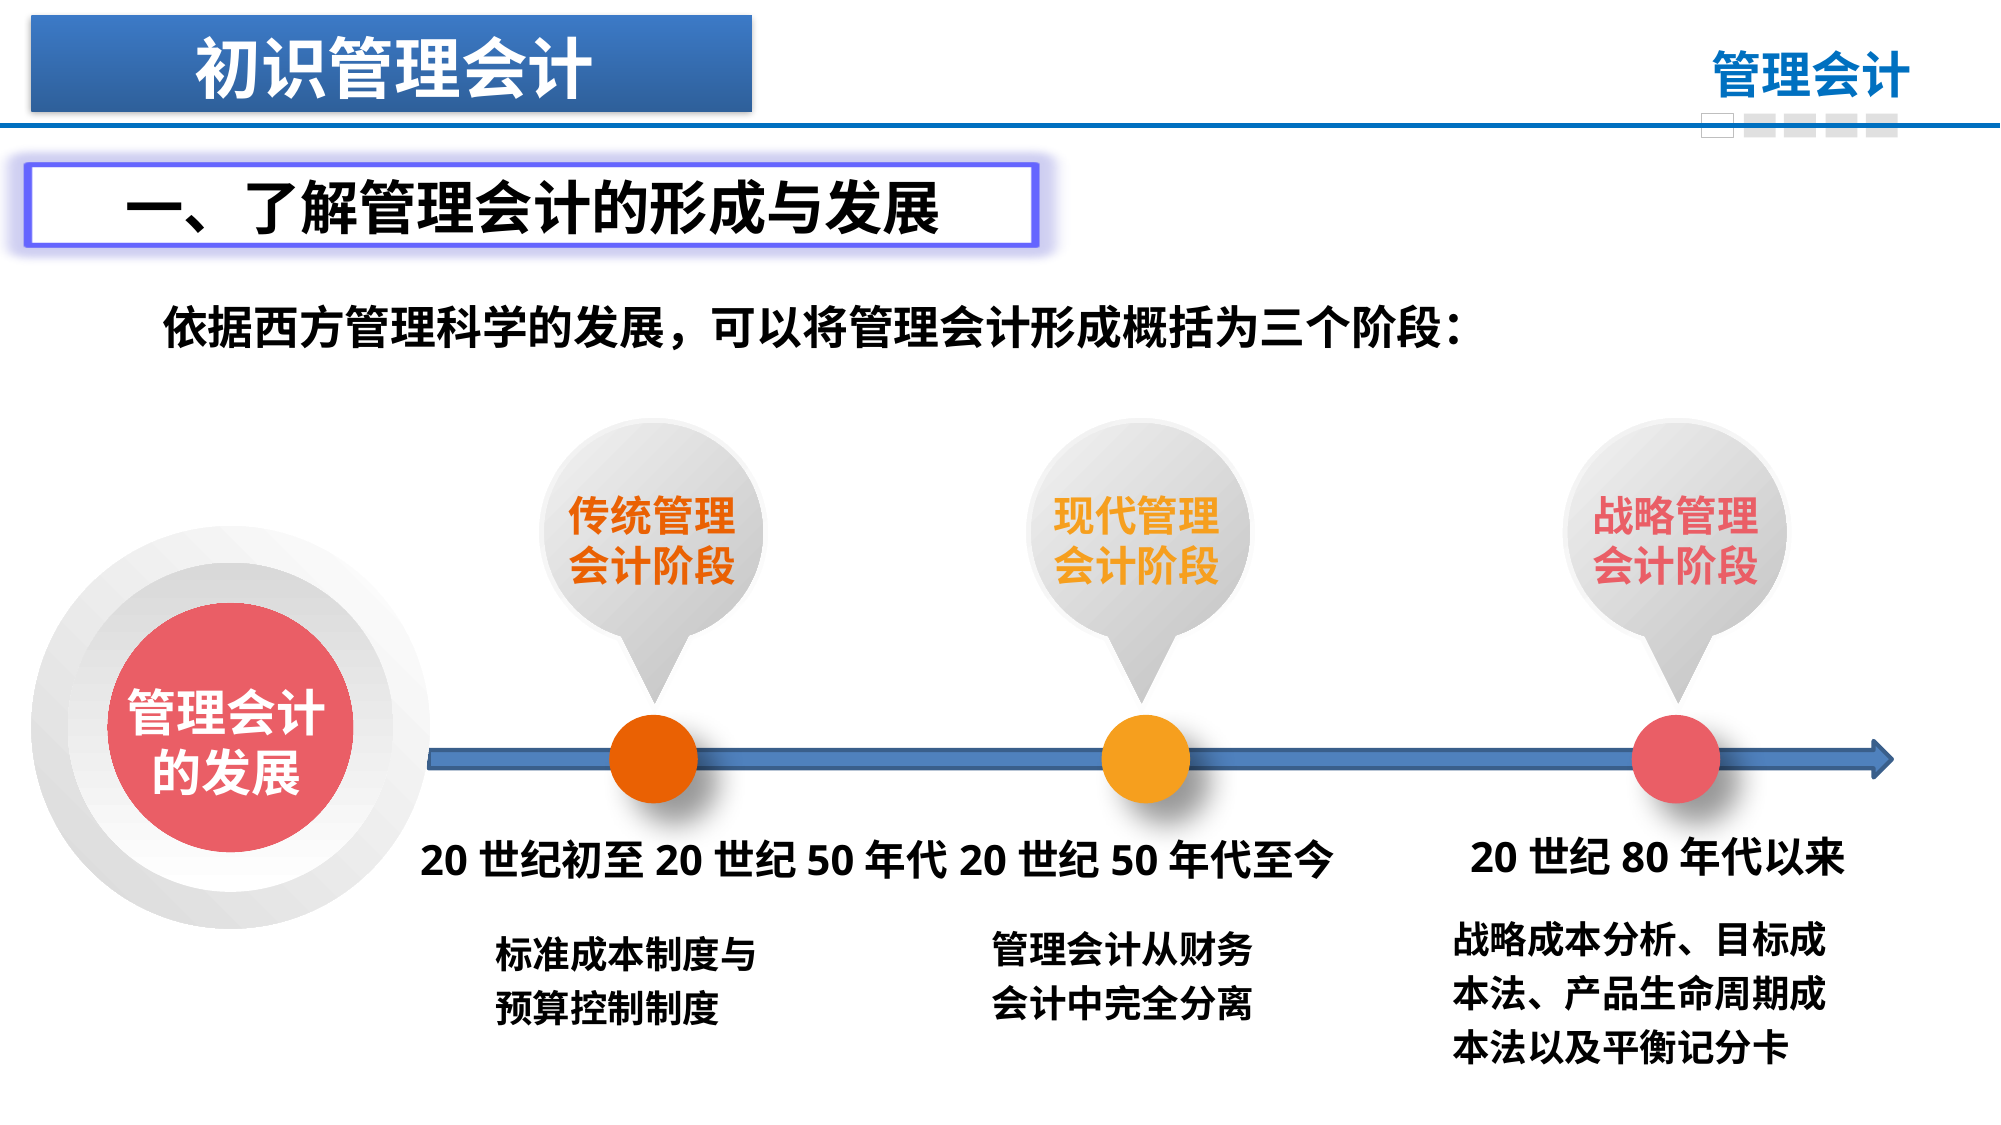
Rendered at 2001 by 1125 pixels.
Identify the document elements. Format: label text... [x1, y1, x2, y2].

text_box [31, 14, 753, 117]
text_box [538, 417, 768, 716]
text_box [1099, 722, 1193, 806]
text_box 管理会计从财务会计中完全分离 [976, 909, 1296, 1033]
text_box 20世纪50年代至今 [944, 825, 1361, 891]
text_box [31, 525, 430, 929]
text_box [434, 747, 608, 771]
text_box [1629, 722, 1723, 806]
text_box [1753, 738, 1894, 780]
text_box [731, 747, 1100, 771]
text_box 战略成本分析、目标成本法、产品生命周期成本法以及平衡记分卡 [1437, 899, 1849, 1077]
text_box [1025, 417, 1255, 716]
text_box [1223, 747, 1631, 771]
text_box [607, 722, 700, 806]
text_box 20世纪初至20世纪50年代 [434, 825, 944, 891]
text_box 依据西方管理科学的发展，可以将管理会计形成概括为三个阶段： [55, 290, 1896, 362]
text_box 20世纪80年代以来 [1455, 822, 1871, 888]
text_box 标准成本制度与预算控制制度 [480, 914, 800, 1038]
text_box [0, 136, 1082, 273]
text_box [1562, 417, 1792, 716]
